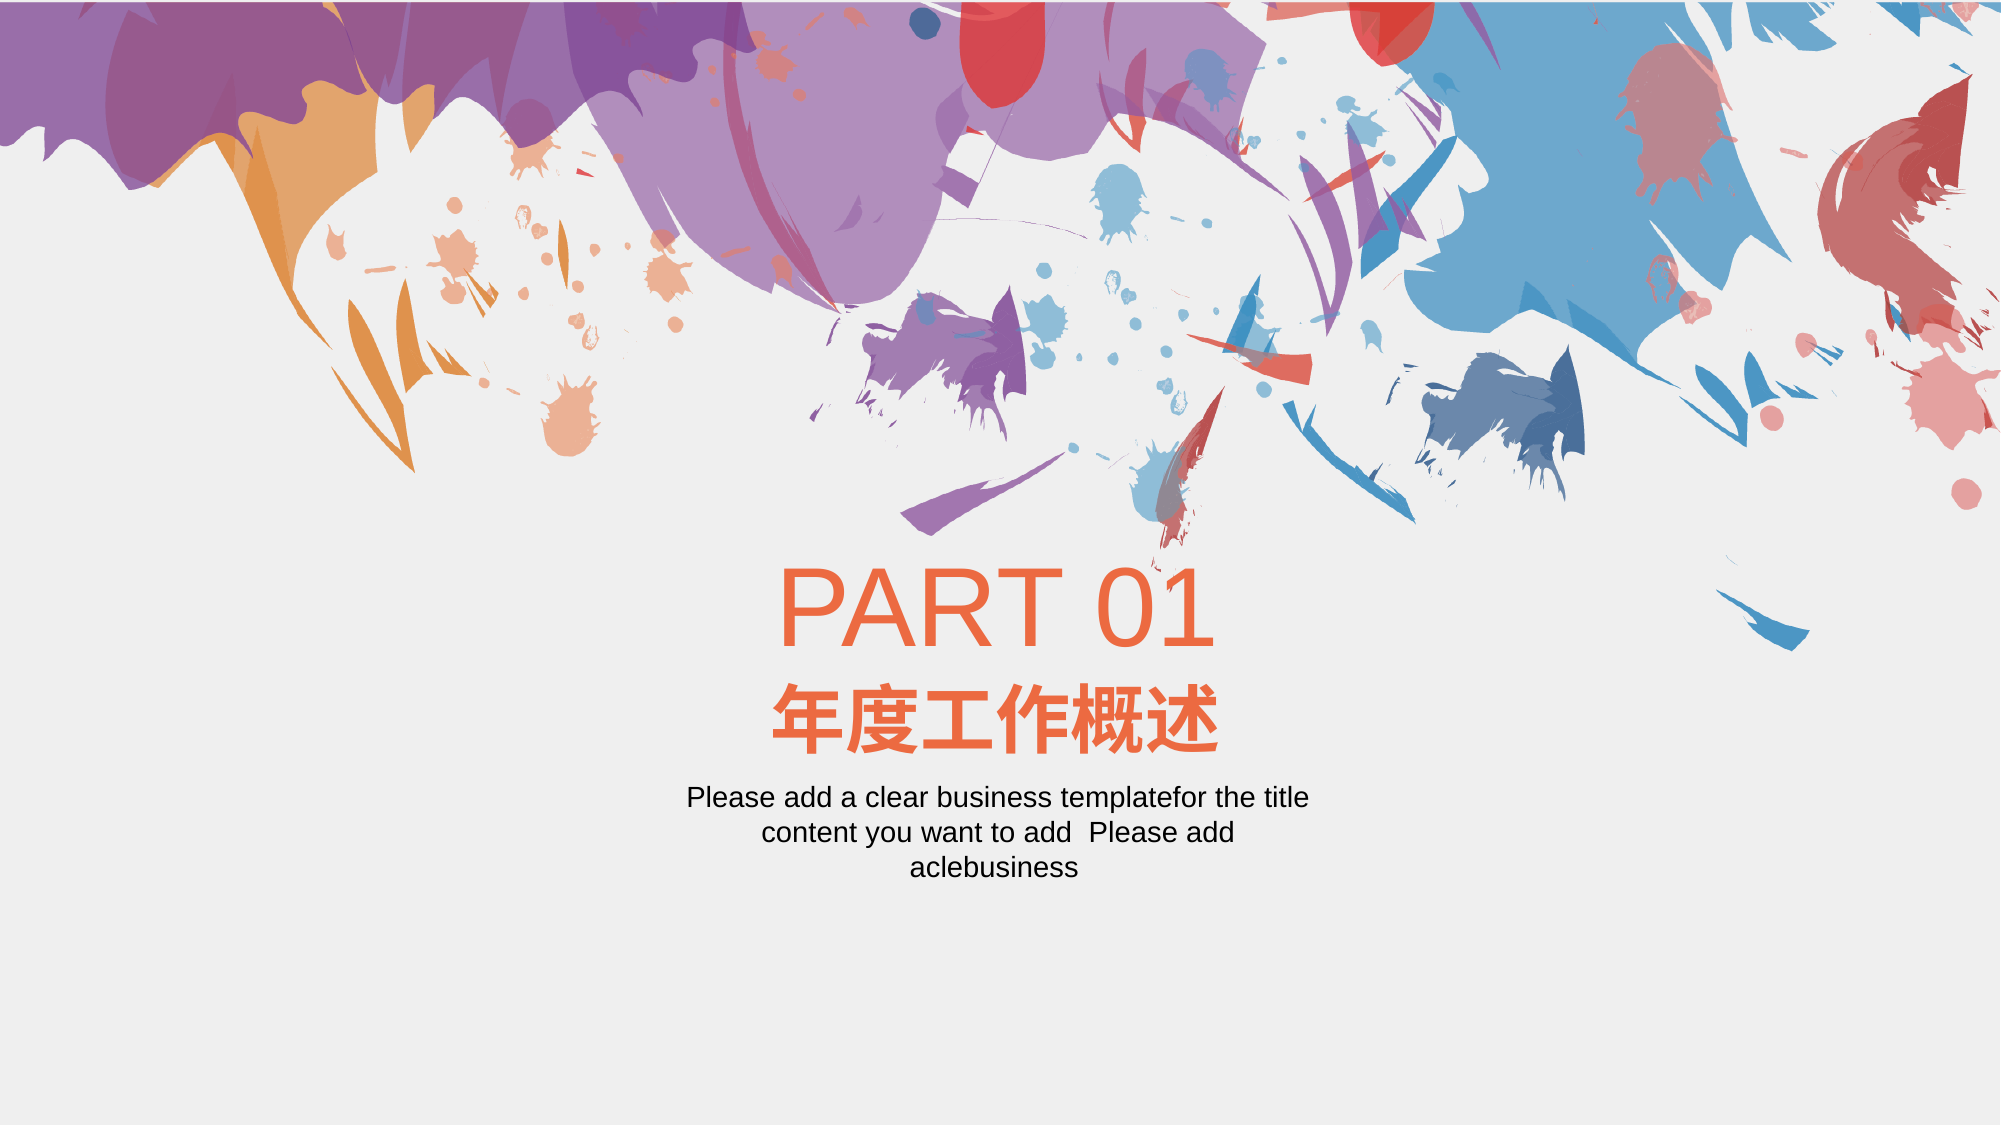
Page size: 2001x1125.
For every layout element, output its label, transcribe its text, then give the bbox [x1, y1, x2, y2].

text_box 年度工作概述 [755, 666, 1242, 770]
text_box Please add a clear business templatefor the title content you want to add Please add aclebusiness [660, 770, 1337, 891]
picture [0, 0, 2001, 666]
